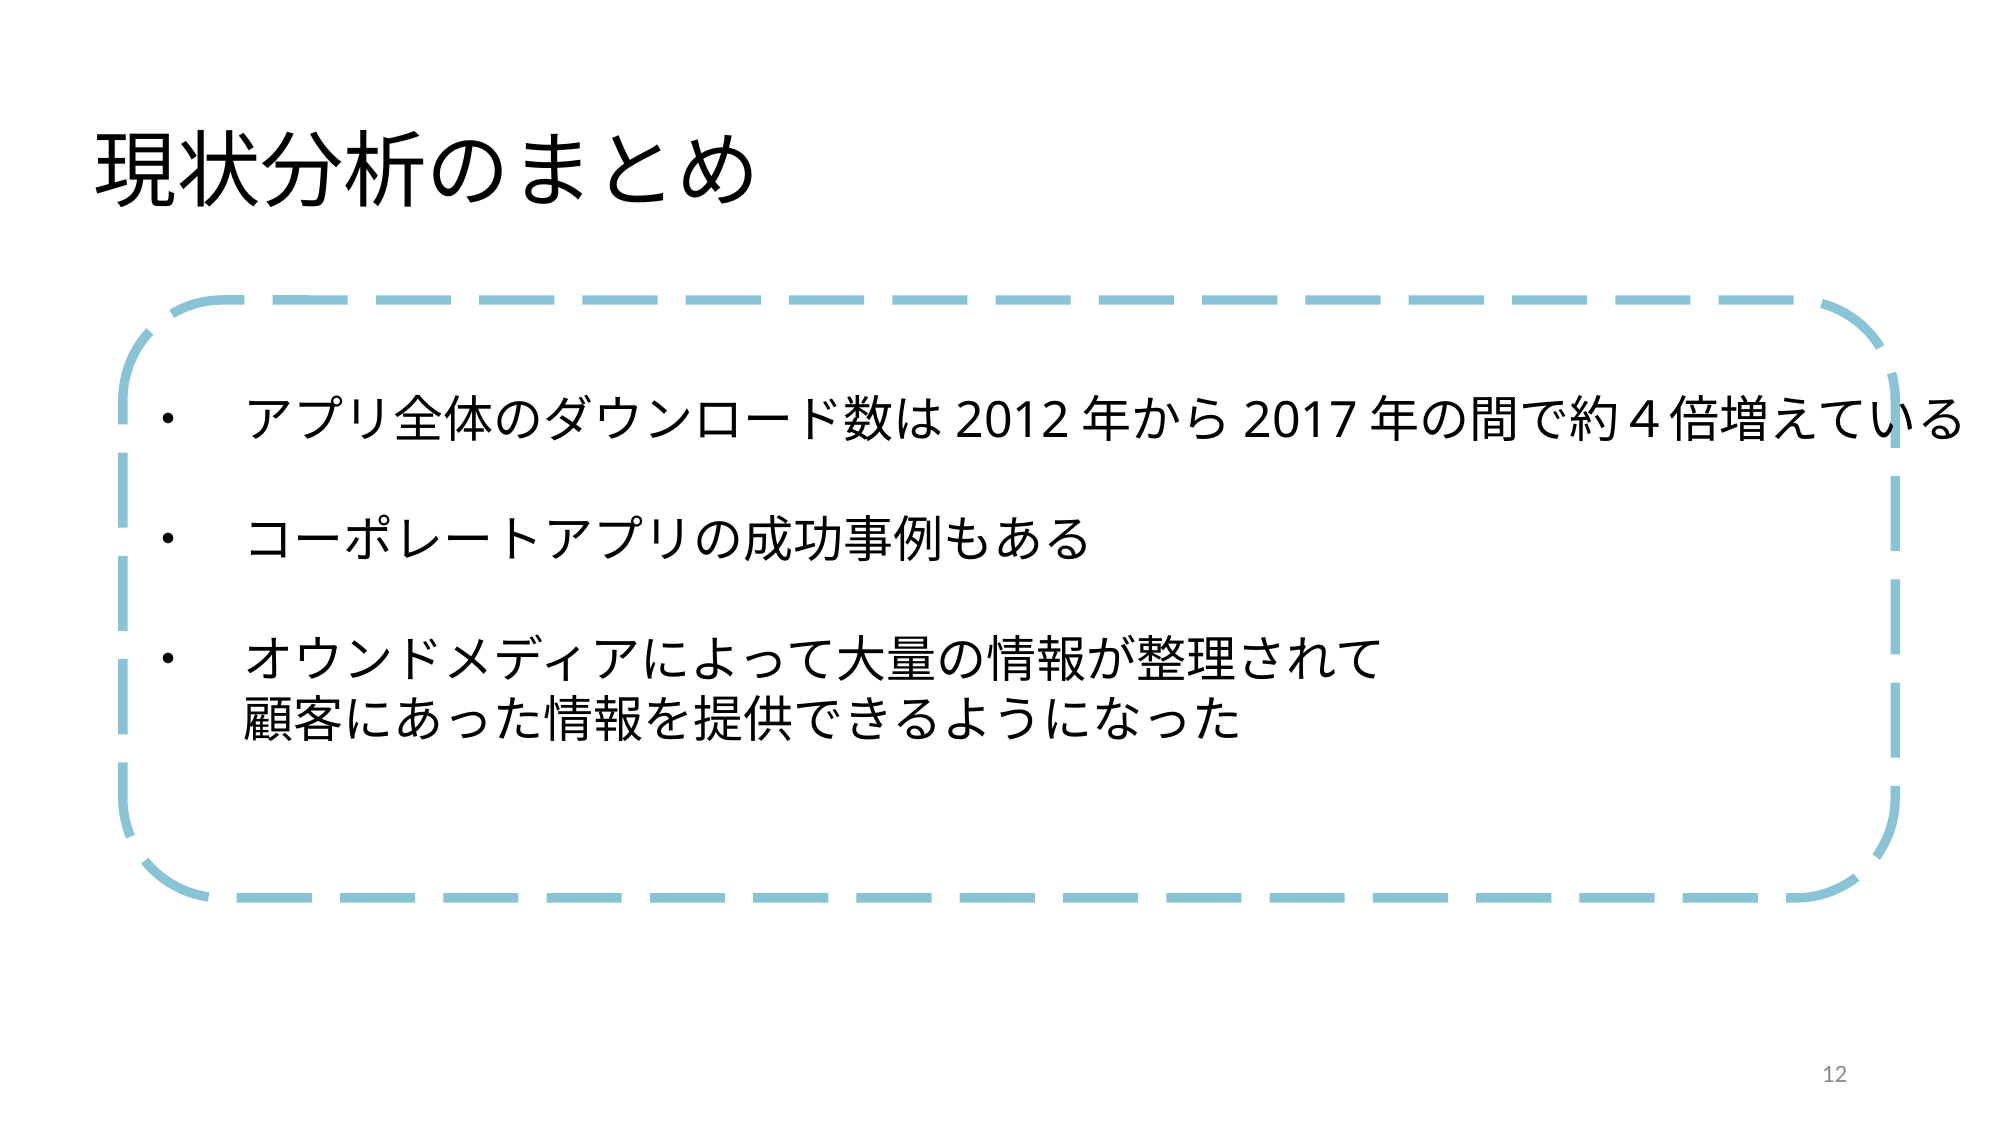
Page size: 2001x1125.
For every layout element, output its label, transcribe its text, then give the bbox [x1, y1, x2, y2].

slide_number 12 [1412, 1042, 1863, 1103]
text_box 現状分析のまとめ [79, 110, 775, 225]
text_box [121, 298, 1895, 831]
text_box ・ アプリ全体のダウンロード数は2012年から2017年の間で約４倍増えている ・ コーポレートアプリの成功事例もある ・ オウンドメディアによって大量の情報が整理されて 顧客にあった情報を提供できるようになった [128, 379, 1982, 935]
